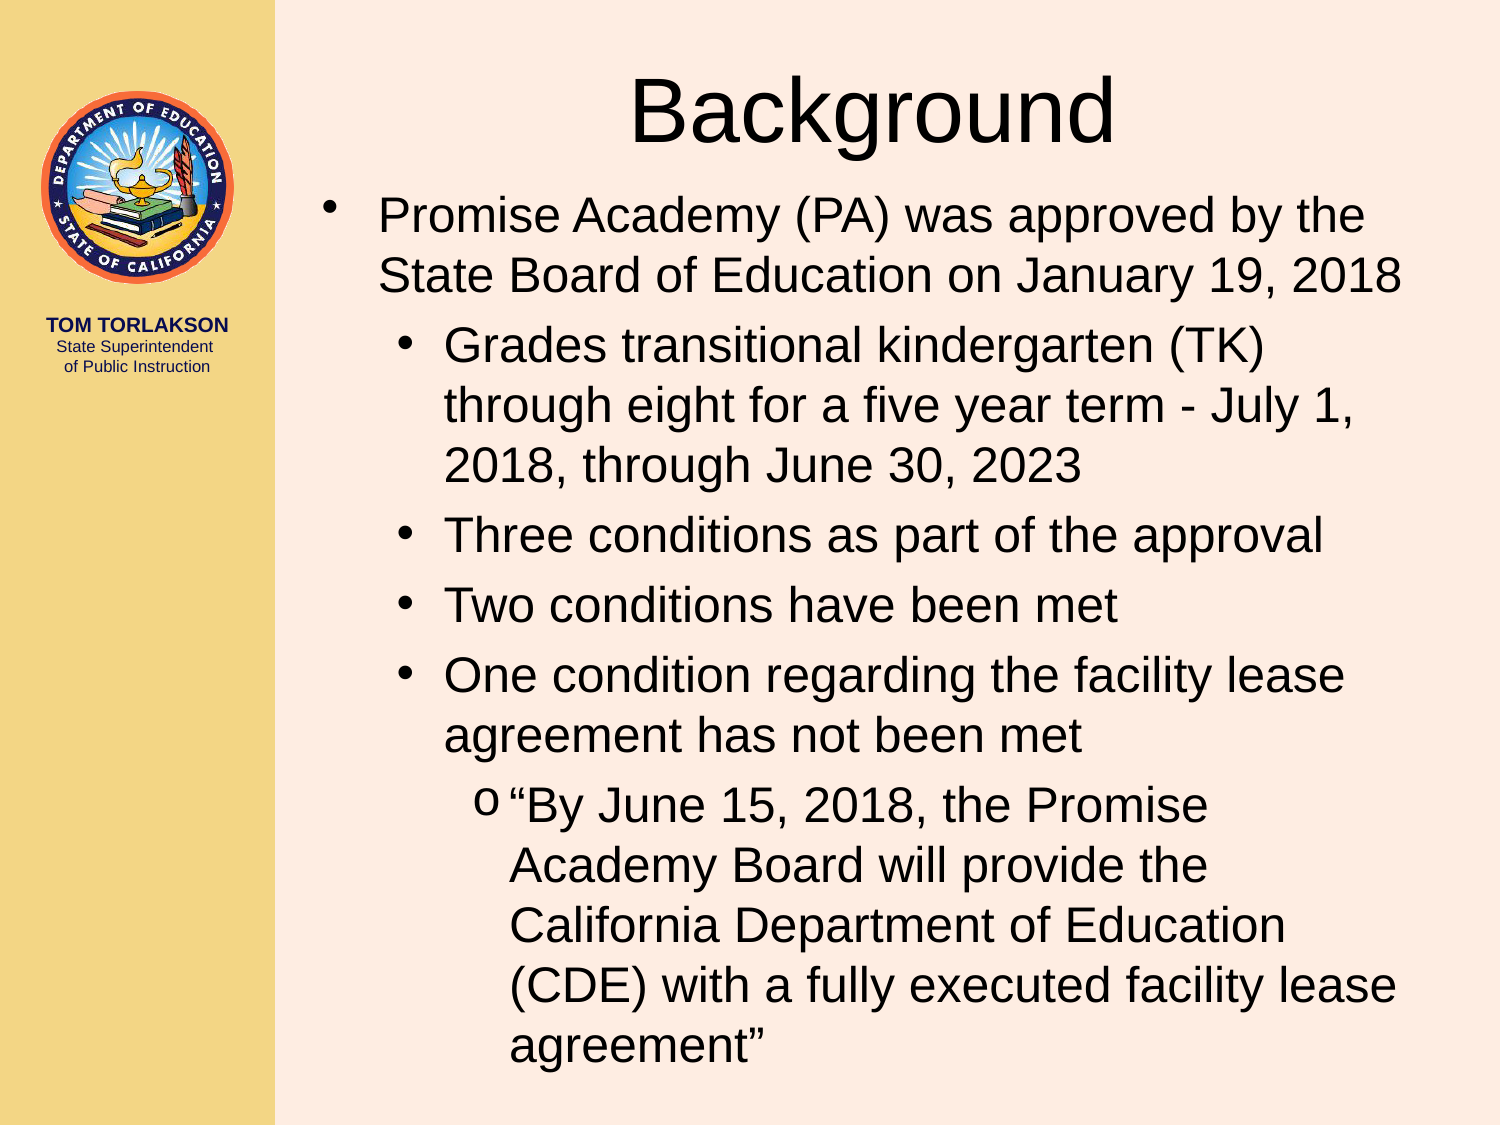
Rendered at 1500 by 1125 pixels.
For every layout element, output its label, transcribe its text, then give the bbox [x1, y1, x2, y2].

title Background [310, 12, 1436, 200]
picture [24, 74, 250, 300]
list Promise Academy (PA) was approved by the State Board of Education on January 19, 2018 Grades transitional kindergarten (TK) through eight for a five year term - July 1, 2018, through June 30, 2023 Three conditions as part of the approval Two conditions have been met One condition regarding the facility lease agreement has not been met “By June 15, 2018, the Promise Academy Board will provide the California Department of Education (CDE) with a fully executed facility lease agreement” [306, 174, 1432, 1075]
